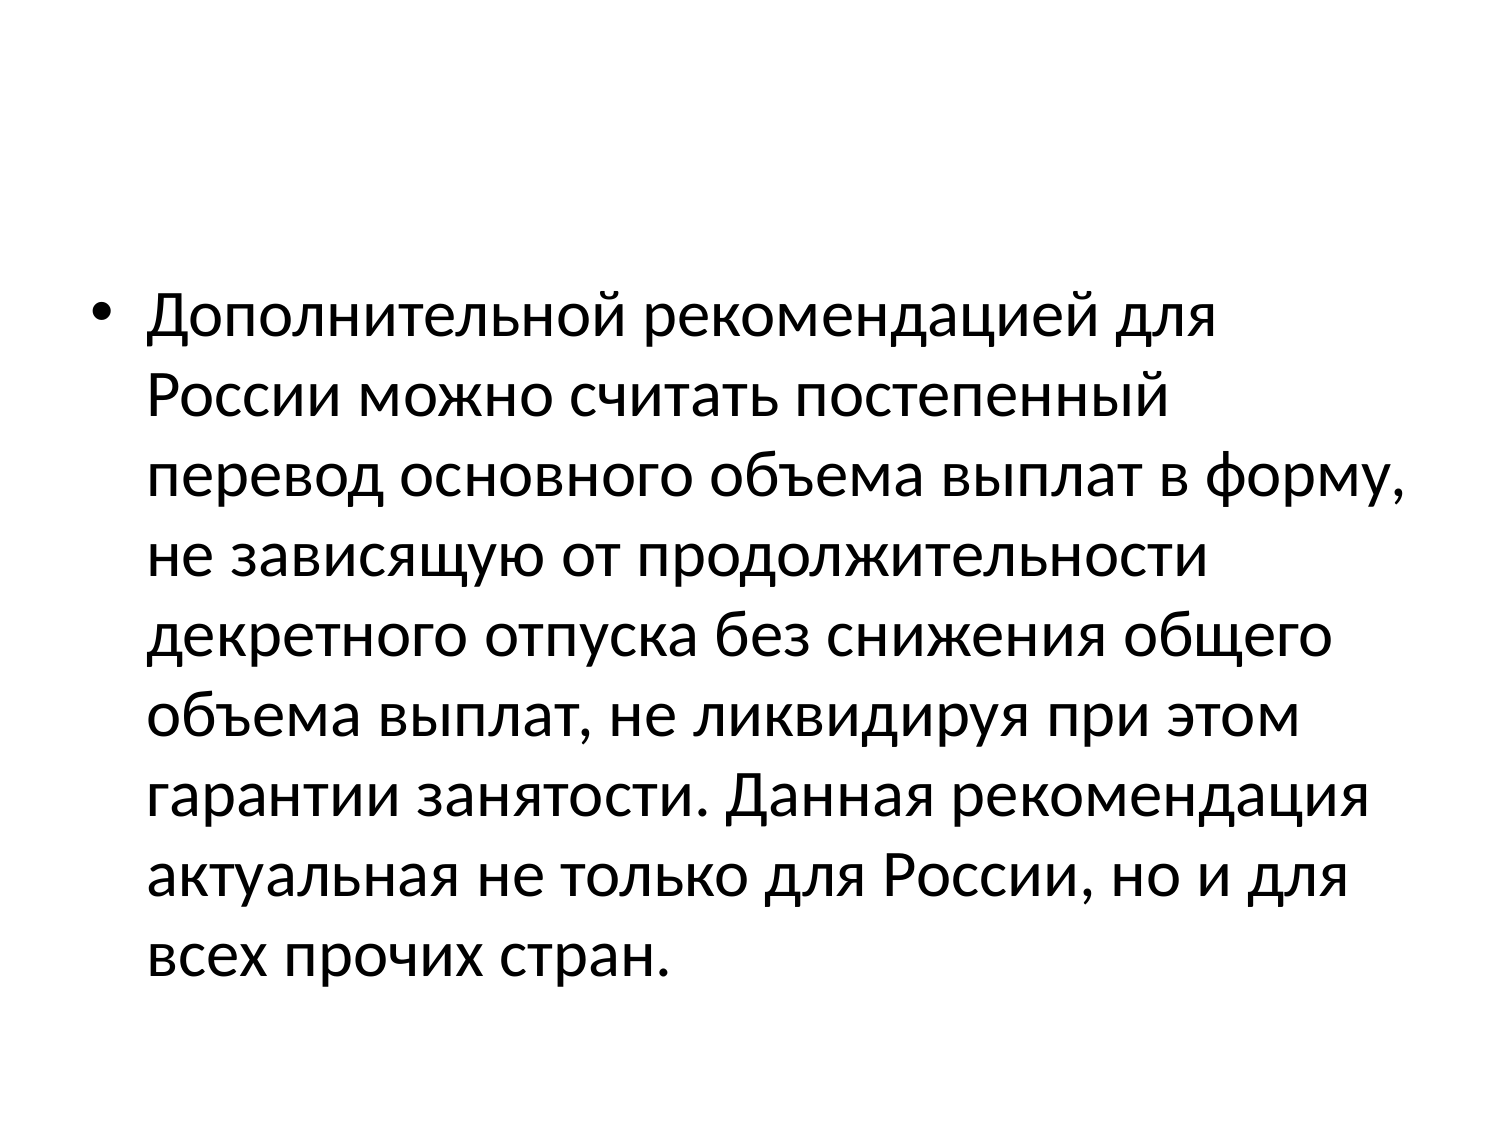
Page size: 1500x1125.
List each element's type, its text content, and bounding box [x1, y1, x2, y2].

list Дополнительной рекомендацией для России можно считать постепенный перевод основного объема выплат в форму, не зависящую от продолжительности декретного отпуска без снижения общего объема выплат, не ликвидируя при этом гарантии занятости. Данная рекомендация актуальная не только для России, но и для всех прочих стран. [75, 262, 1425, 1005]
